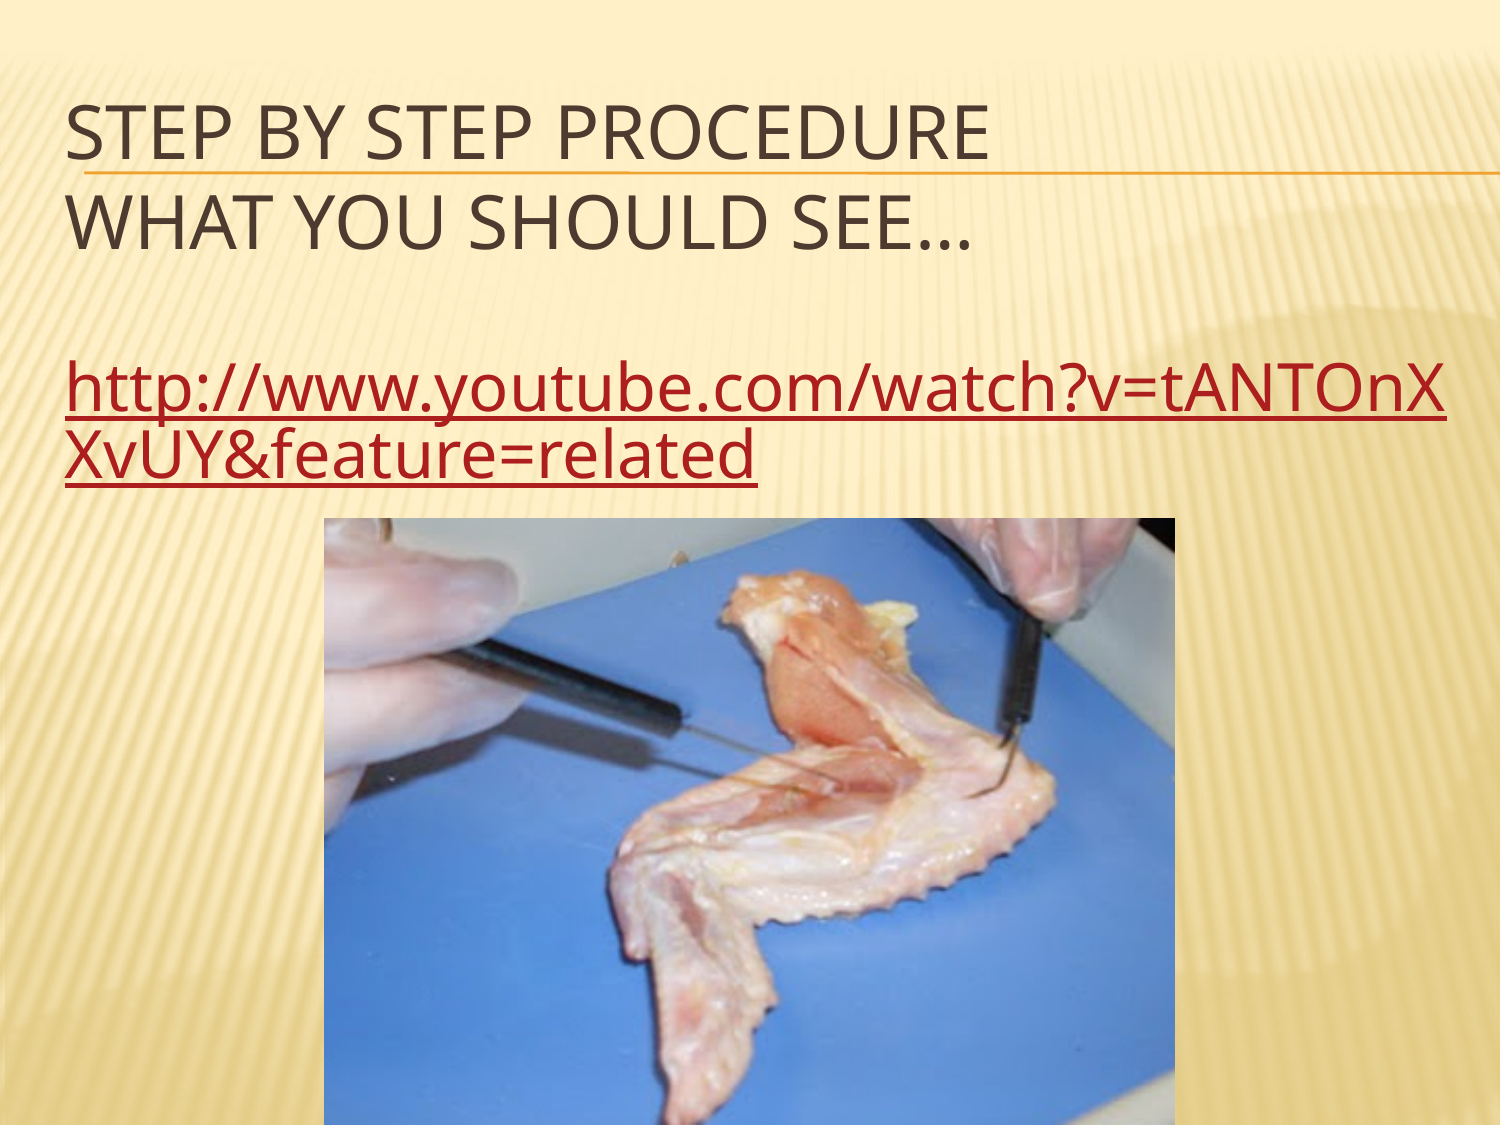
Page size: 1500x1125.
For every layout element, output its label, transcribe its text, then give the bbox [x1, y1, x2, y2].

title Step by Step procedure what you should see… [50, 75, 1475, 275]
picture [324, 518, 1176, 1125]
list http://www.youtube.com/watch?v=tANTOnXXvUY&feature=related [50, 337, 1475, 998]
